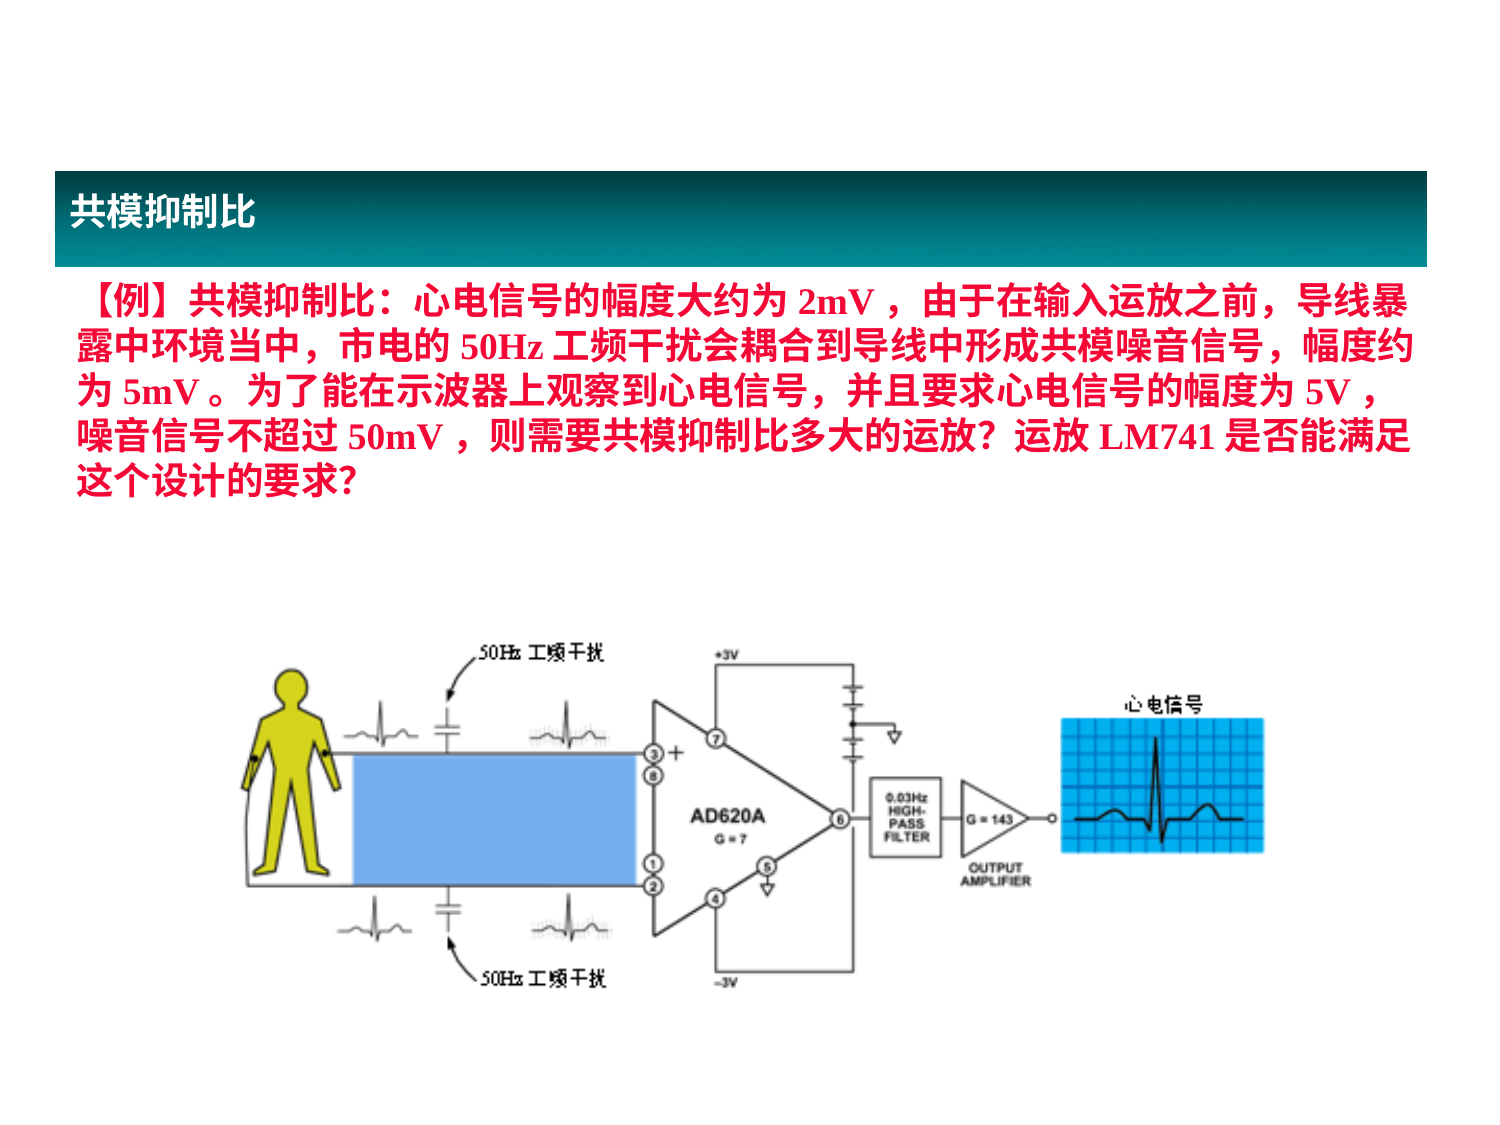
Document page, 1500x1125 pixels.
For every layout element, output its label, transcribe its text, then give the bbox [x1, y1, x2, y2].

text_box 【例】共模抑制比：心电信号的幅度大约为2mV，由于在输入运放之前，导线暴露中环境当中，市电的50Hz工频干扰会耦合到导线中形成共模噪音信号，幅度约为5mV。为了能在示波器上观察到心电信号，并且要求心电信号的幅度为5V，噪音信号不超过50mV，则需要共模抑制比多大的运放？运放LM741是否能满足这个设计的要求？ [61, 270, 1445, 510]
picture [55, 170, 1428, 267]
picture [223, 635, 1280, 1005]
